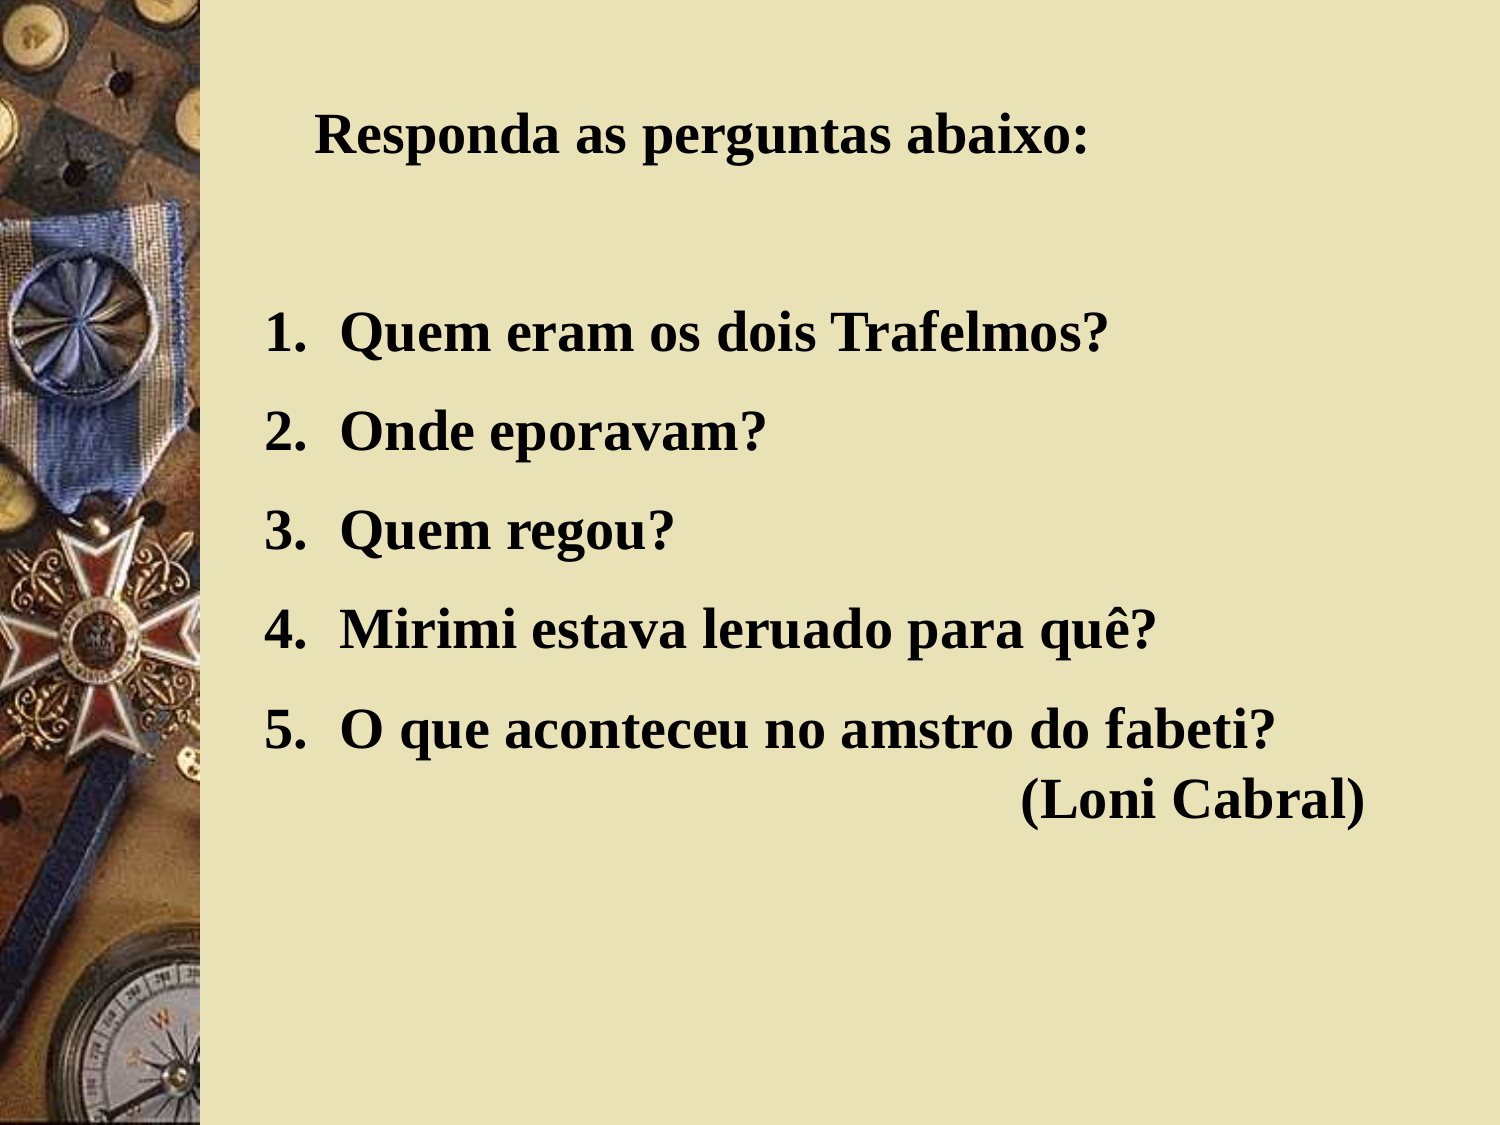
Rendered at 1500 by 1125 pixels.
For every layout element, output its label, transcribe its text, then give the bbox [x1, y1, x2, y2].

text_box Responda as perguntas abaixo: Quem eram os dois Trafelmos? Onde eporavam? Quem regou? Mirimi estava leruado para quê? O que aconteceu no amstro do fabeti? (Loni Cabral) [249, 87, 1388, 838]
picture [0, 0, 200, 1125]
